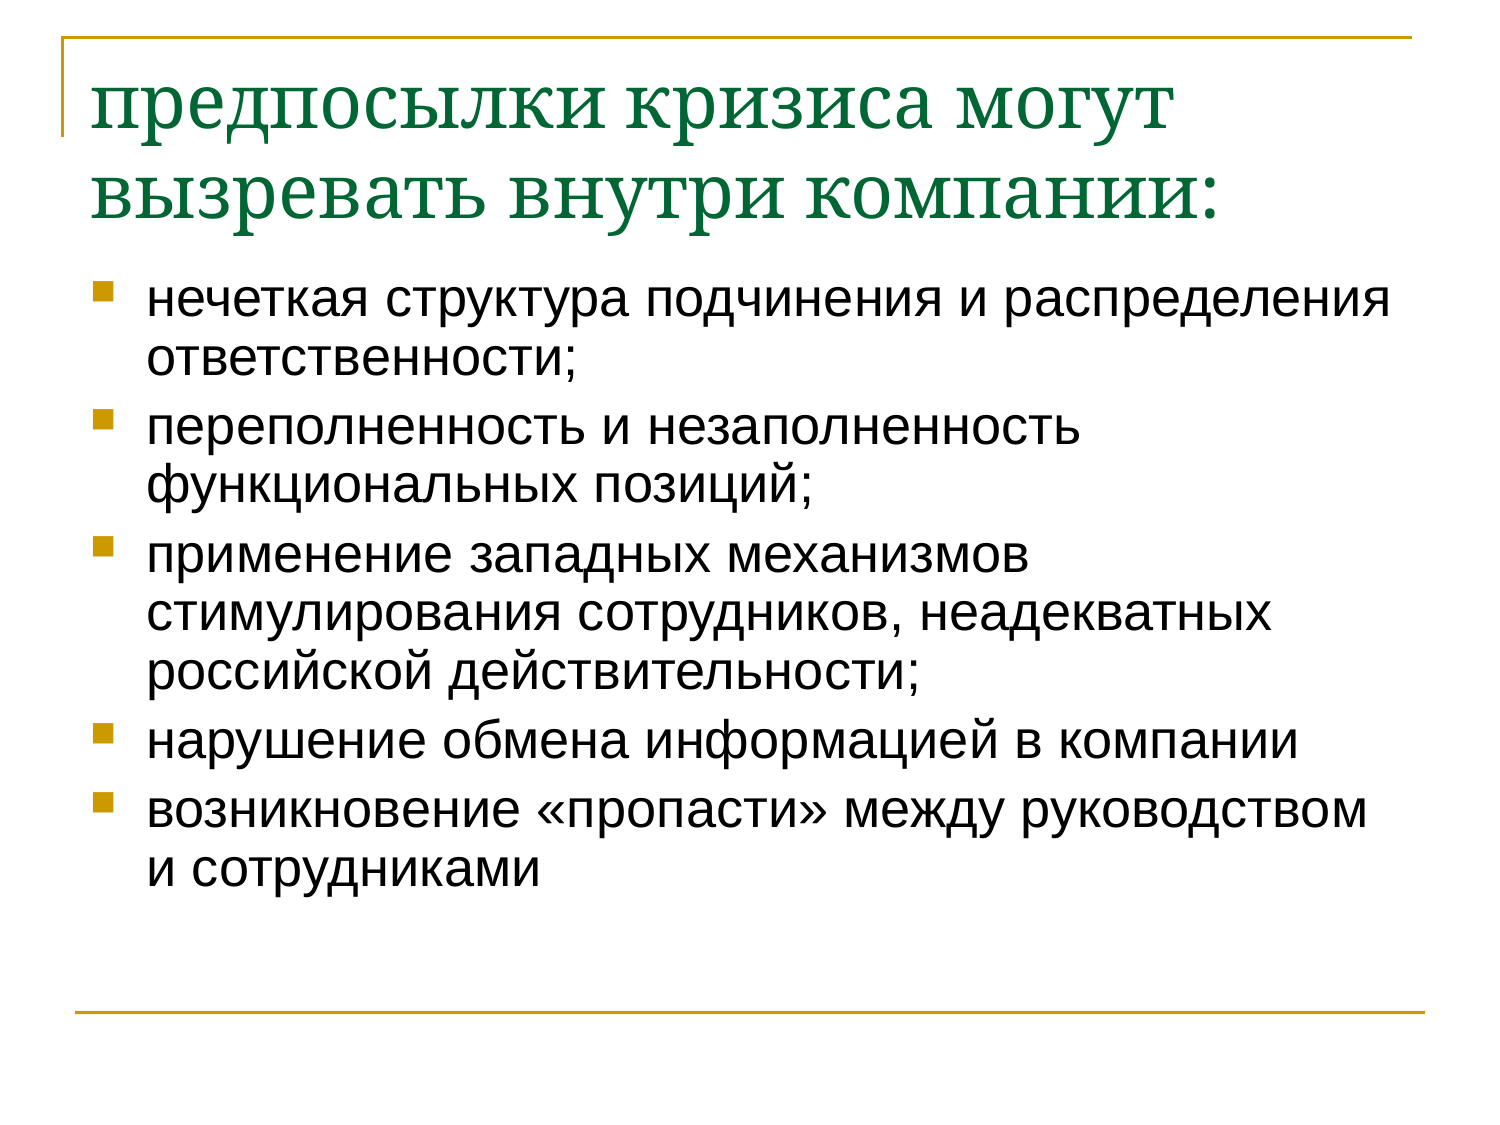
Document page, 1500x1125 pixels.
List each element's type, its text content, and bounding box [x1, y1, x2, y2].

list нечеткая структура подчинения и распределения ответственности; переполненность и незаполненность функциональных позиций; применение западных механизмов стимулирования сотрудников, неадекватных российской действительности; нарушение обмена информацией в компании возникновение «пропасти» между руководством и сотрудниками [74, 262, 1426, 1006]
title предпосылки кризиса могут вызревать внутри компании: [74, 45, 1426, 233]
